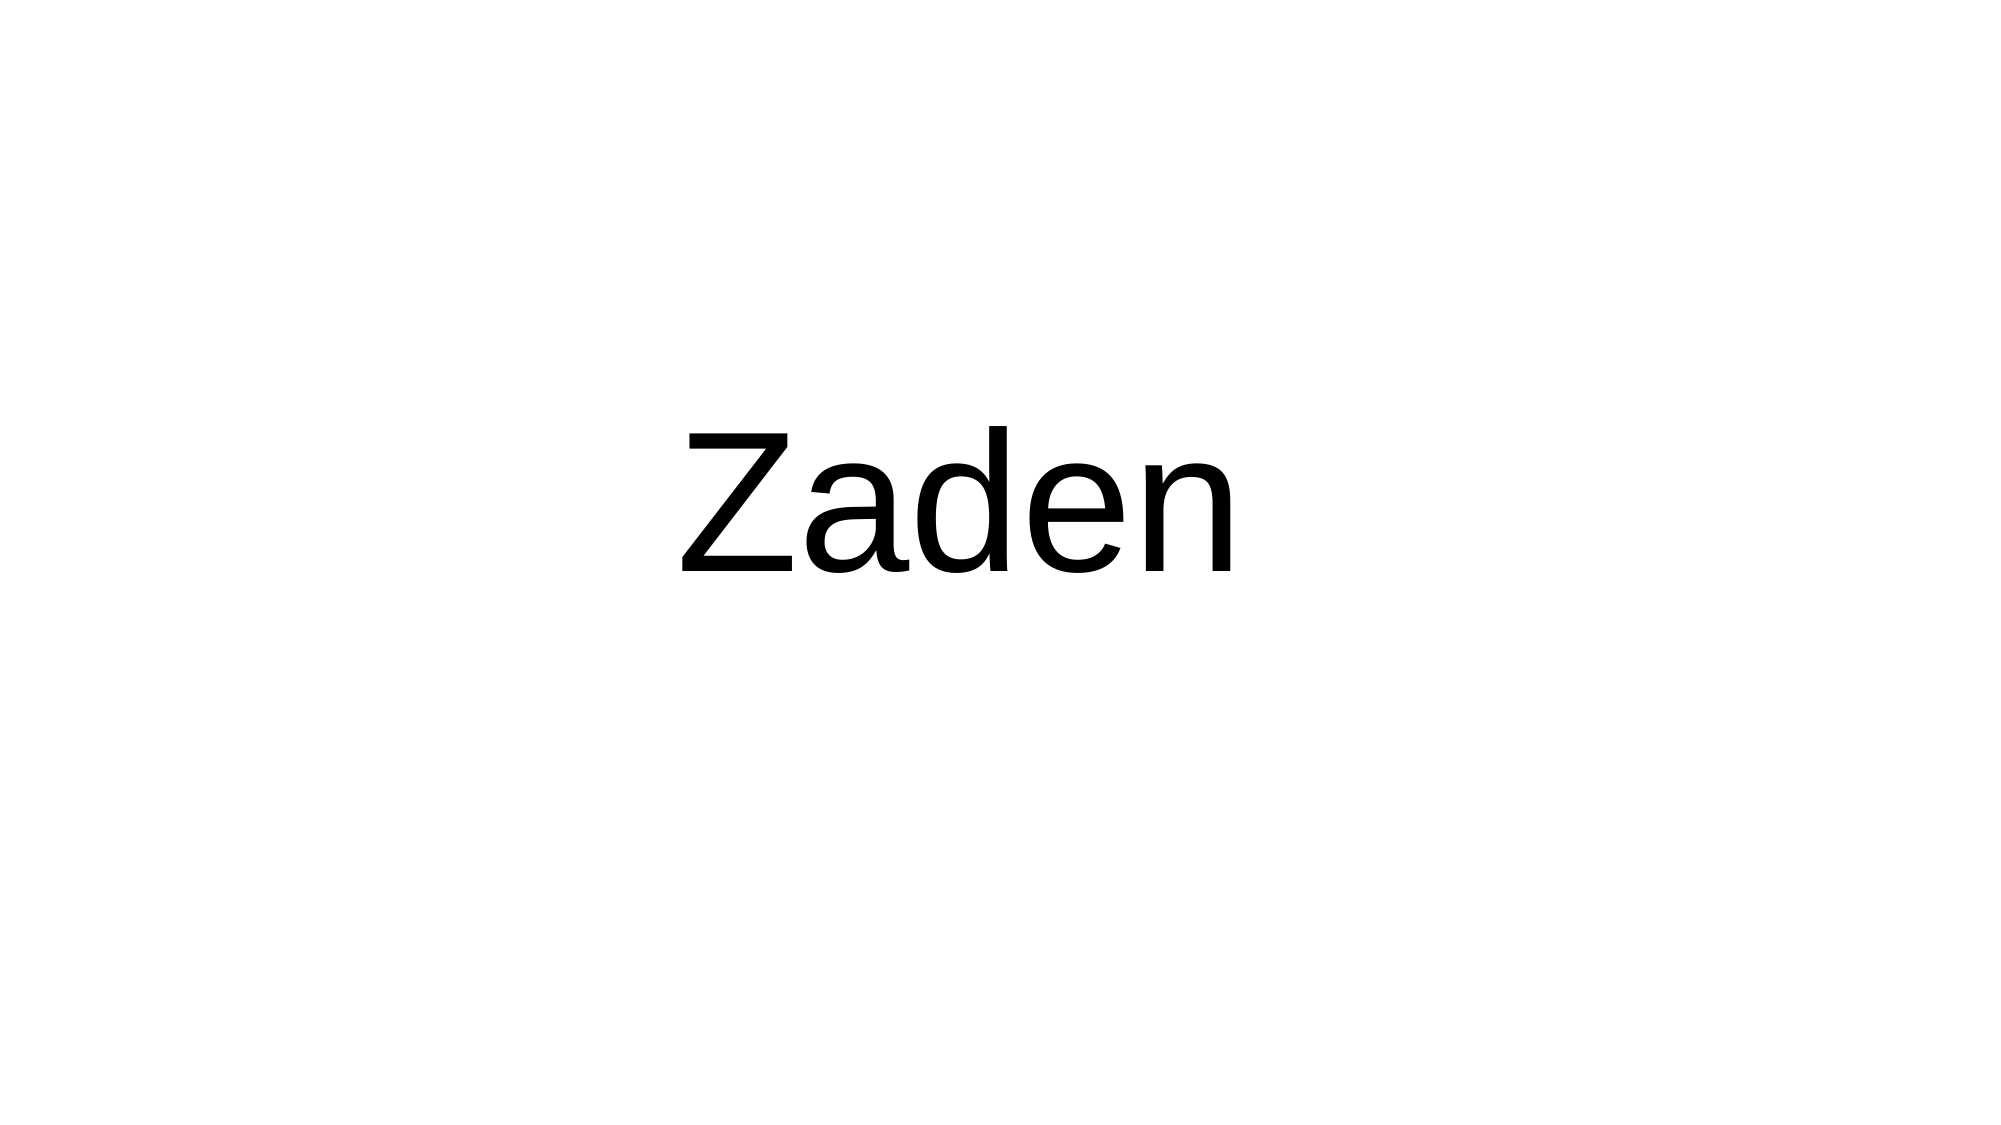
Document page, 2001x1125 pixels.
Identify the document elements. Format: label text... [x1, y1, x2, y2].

text_box Zaden [233, 364, 1688, 619]
